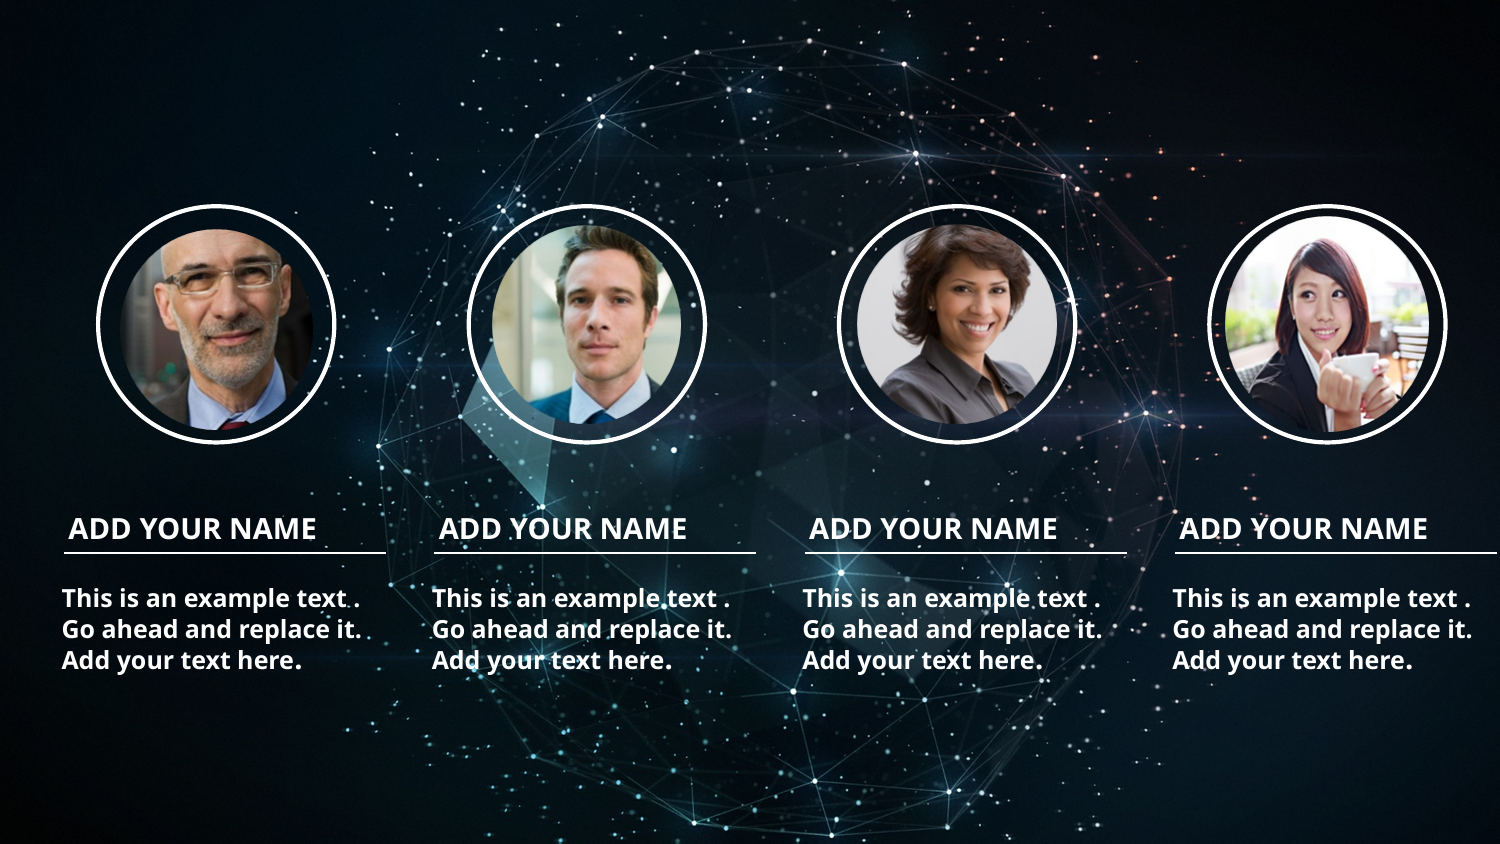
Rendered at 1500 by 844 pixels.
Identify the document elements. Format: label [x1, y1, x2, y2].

text_box [46, 502, 387, 685]
text_box [1209, 205, 1446, 443]
text_box [787, 502, 1127, 685]
text_box [1157, 502, 1498, 685]
text_box [416, 502, 757, 685]
text_box [838, 205, 1076, 443]
text_box [97, 205, 335, 443]
text_box [468, 205, 706, 443]
picture [0, 0, 1500, 844]
